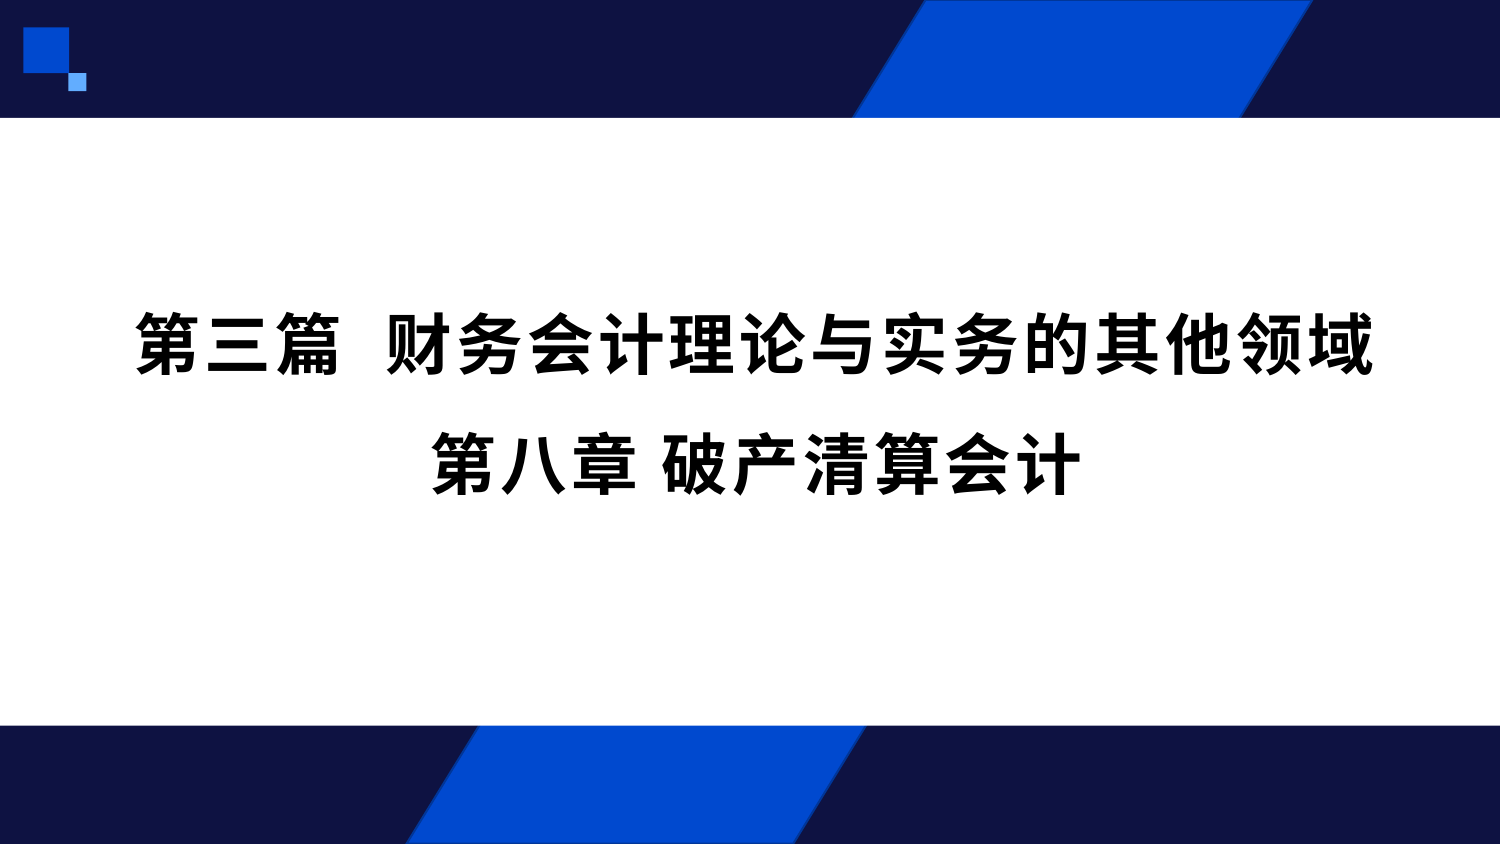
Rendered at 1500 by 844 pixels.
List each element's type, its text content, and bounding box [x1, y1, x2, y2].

title 第三篇 财务会计理论与实务的其他领域 第八章 破产清算会计 [40, 117, 1468, 509]
